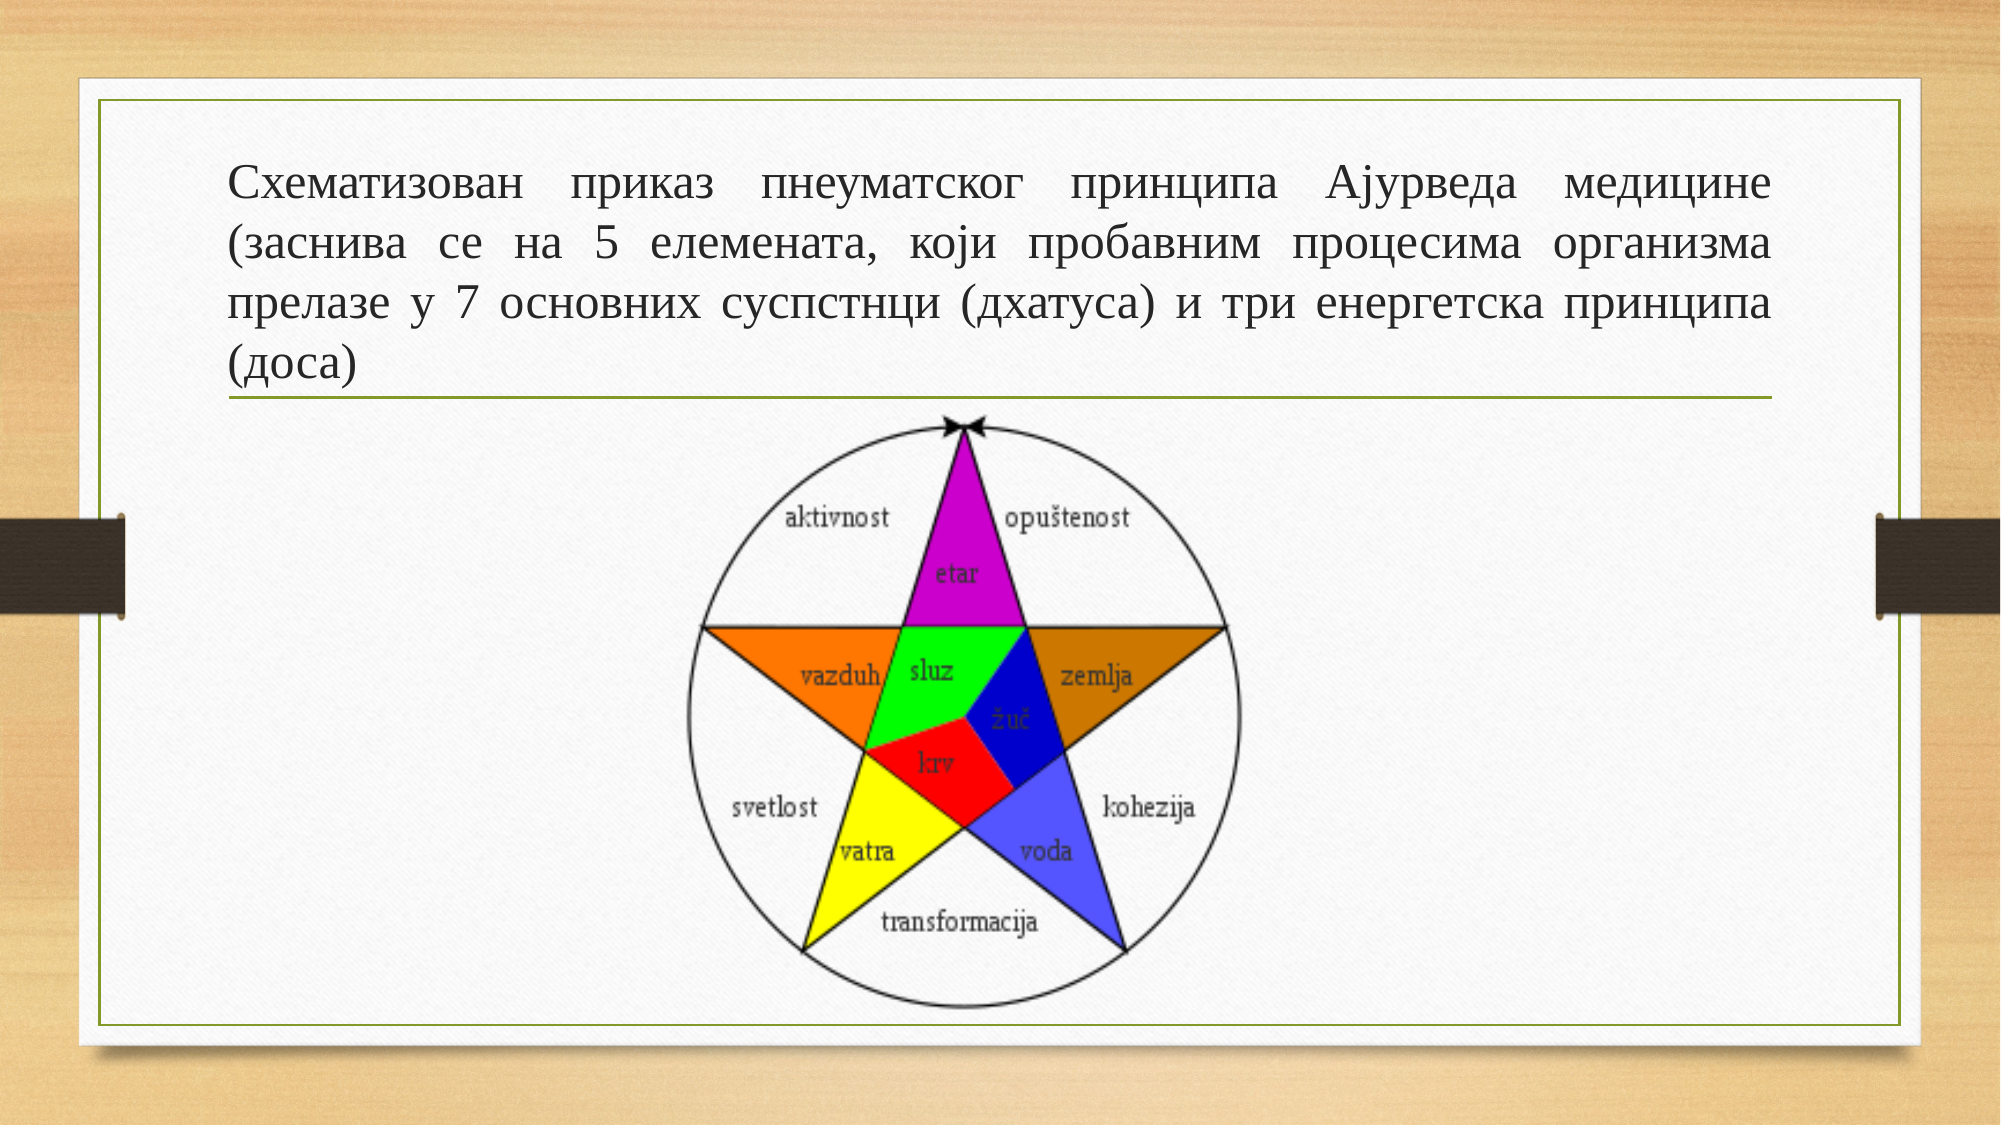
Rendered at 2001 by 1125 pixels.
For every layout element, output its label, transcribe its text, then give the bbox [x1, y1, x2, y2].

picture [0, 0, 2001, 1125]
title Схематизован приказ пнеуматског принципа Ајурведа медицине (заснива се на 5 елемената, који пробавним процесима организма прелазе у 7 основних суспстнци (дхатуса) и три енергетска принципа (доса) [212, 161, 1788, 375]
